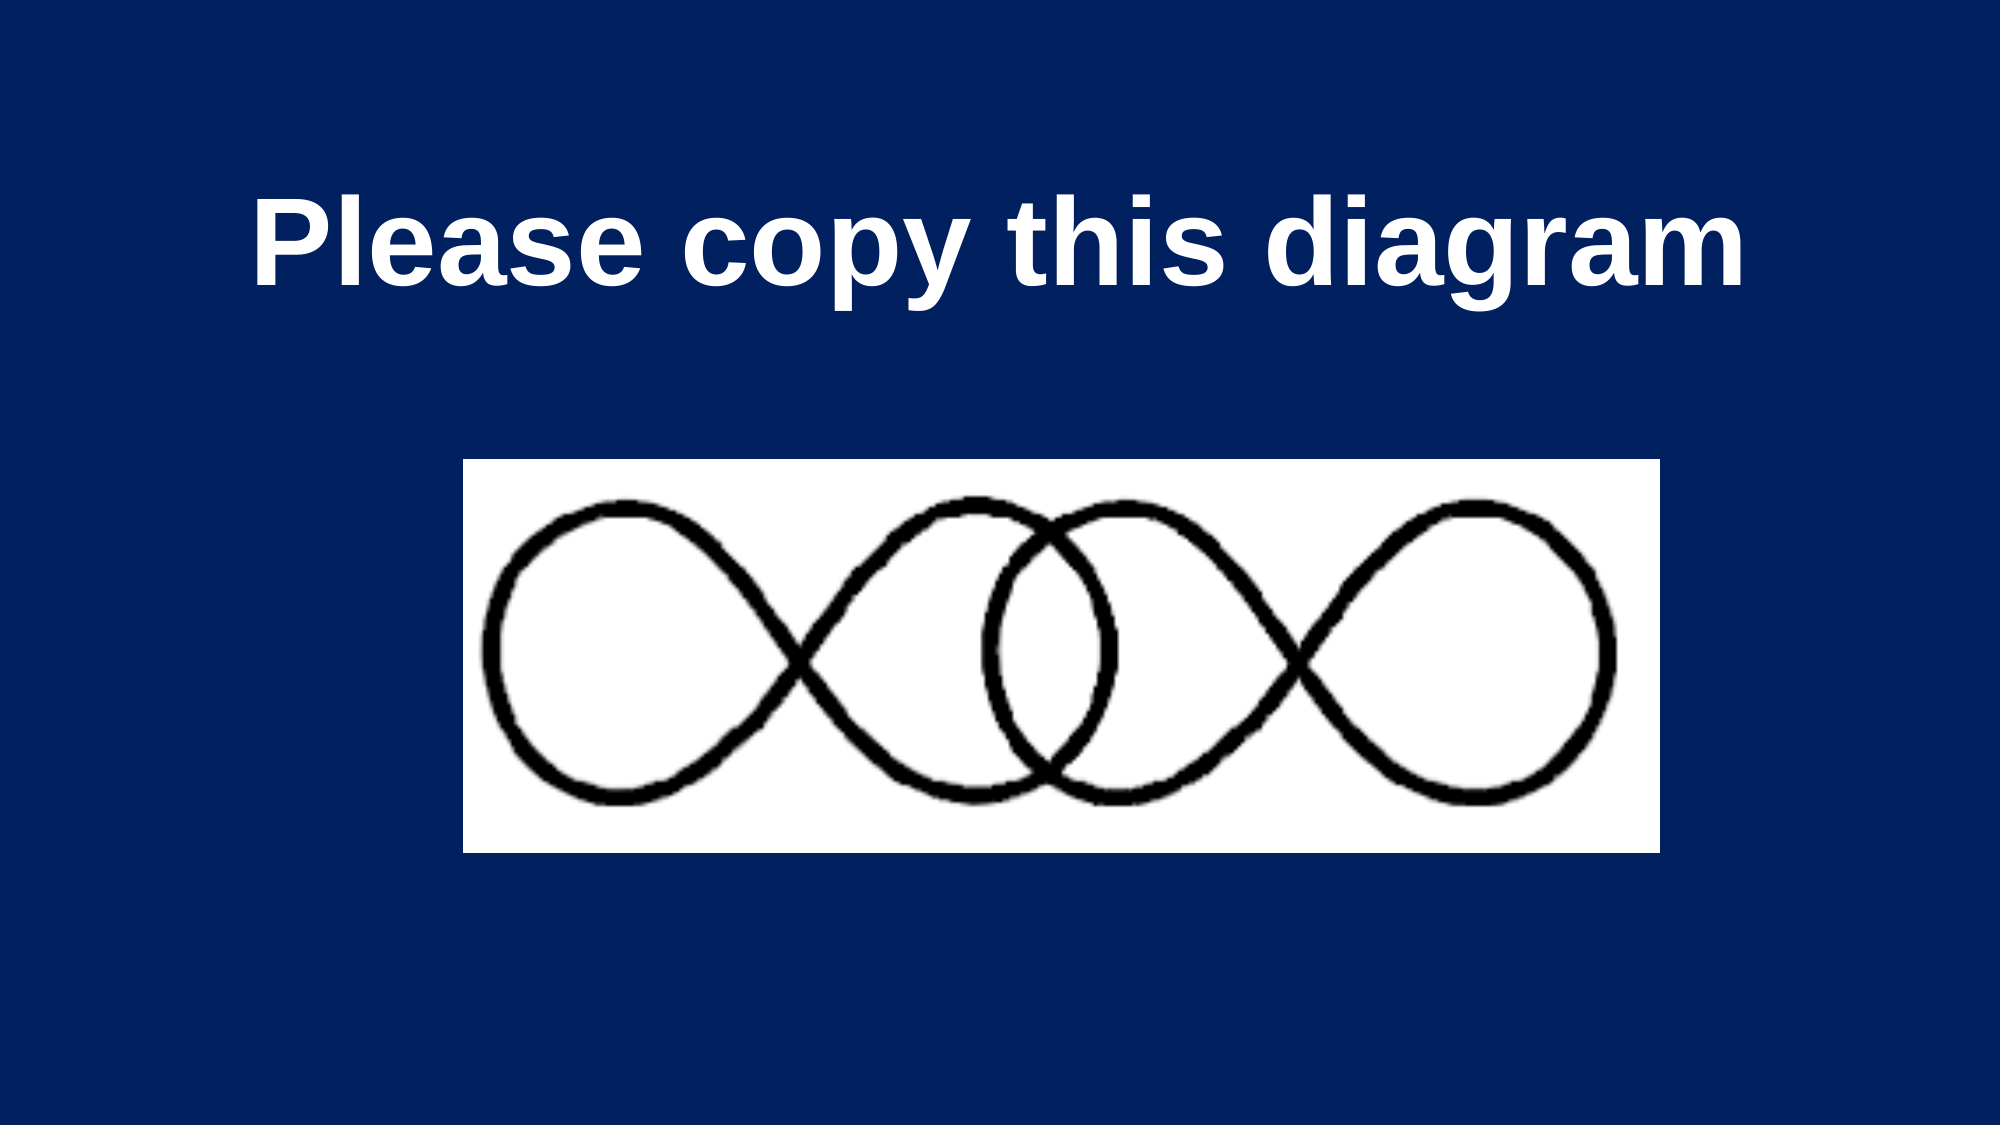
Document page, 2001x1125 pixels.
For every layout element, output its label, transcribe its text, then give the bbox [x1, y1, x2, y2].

picture [463, 459, 1660, 853]
text_box Please copy this diagram [0, 153, 2000, 319]
